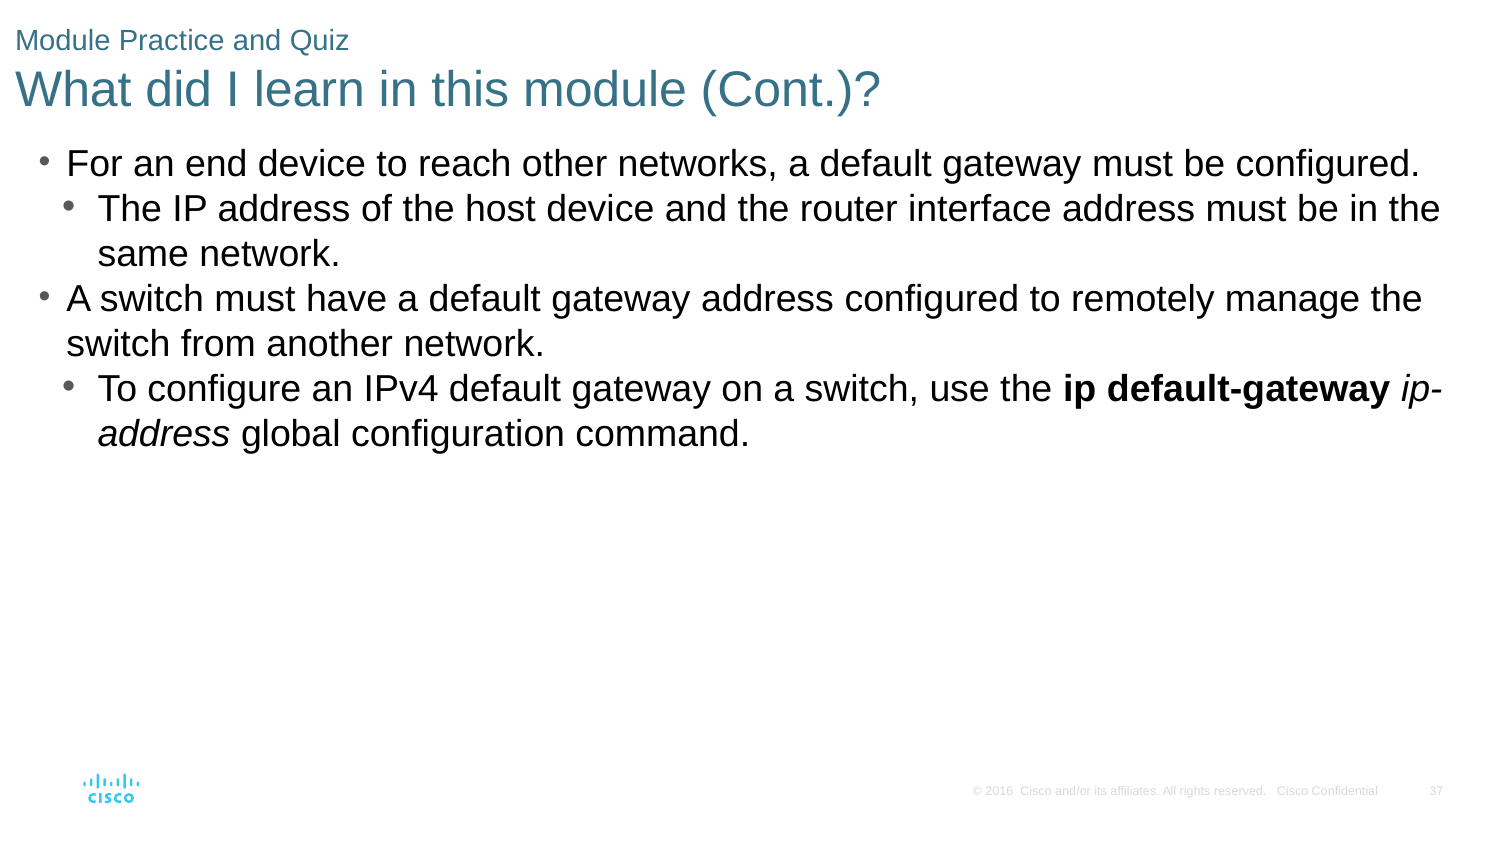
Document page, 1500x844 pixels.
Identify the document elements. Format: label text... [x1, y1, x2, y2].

title Module Practice and Quiz What did I learn in this module (Cont.)? [0, 6, 1500, 131]
list For an end device to reach other networks, a default gateway must be configured. The IP address of the host device and the router interface address must be in the same network. A switch must have a default gateway address configured to remotely manage the switch from another network. To configure an IPv4 default gateway on a switch, use the ip default-gateway ip-address global configuration command. [23, 131, 1476, 813]
